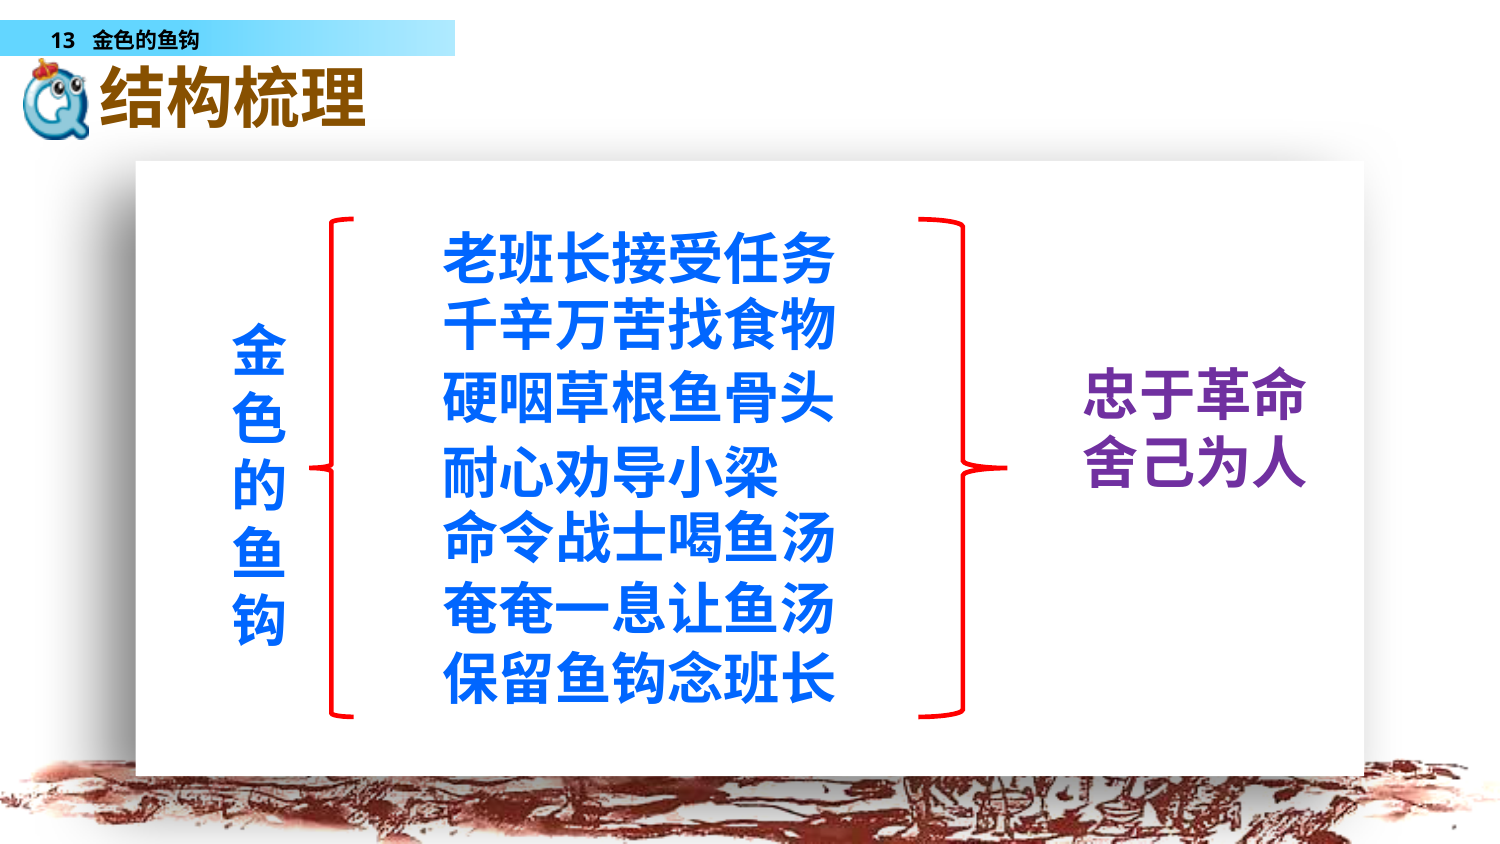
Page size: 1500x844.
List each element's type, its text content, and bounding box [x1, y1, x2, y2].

text_box [309, 218, 354, 718]
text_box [23, 50, 396, 143]
text_box 硬咽草根鱼骨头 [431, 336, 1323, 436]
text_box 奄奄一息让鱼汤 [431, 547, 1247, 647]
text_box 忠于革命 舍己为人 [1176, 353, 1489, 500]
text_box [135, 160, 1365, 777]
text_box 金色的鱼钩 [220, 309, 310, 659]
text_box 耐心劝导小梁 [431, 411, 1176, 476]
text_box 保留鱼钩念班长 [431, 617, 901, 716]
text_box 命令战士喝鱼汤 [431, 476, 1193, 547]
text_box [918, 218, 964, 336]
text_box 老班长接受任务 [431, 197, 901, 297]
text_box 千辛万苦找食物 [431, 297, 901, 363]
text_box [918, 647, 964, 718]
